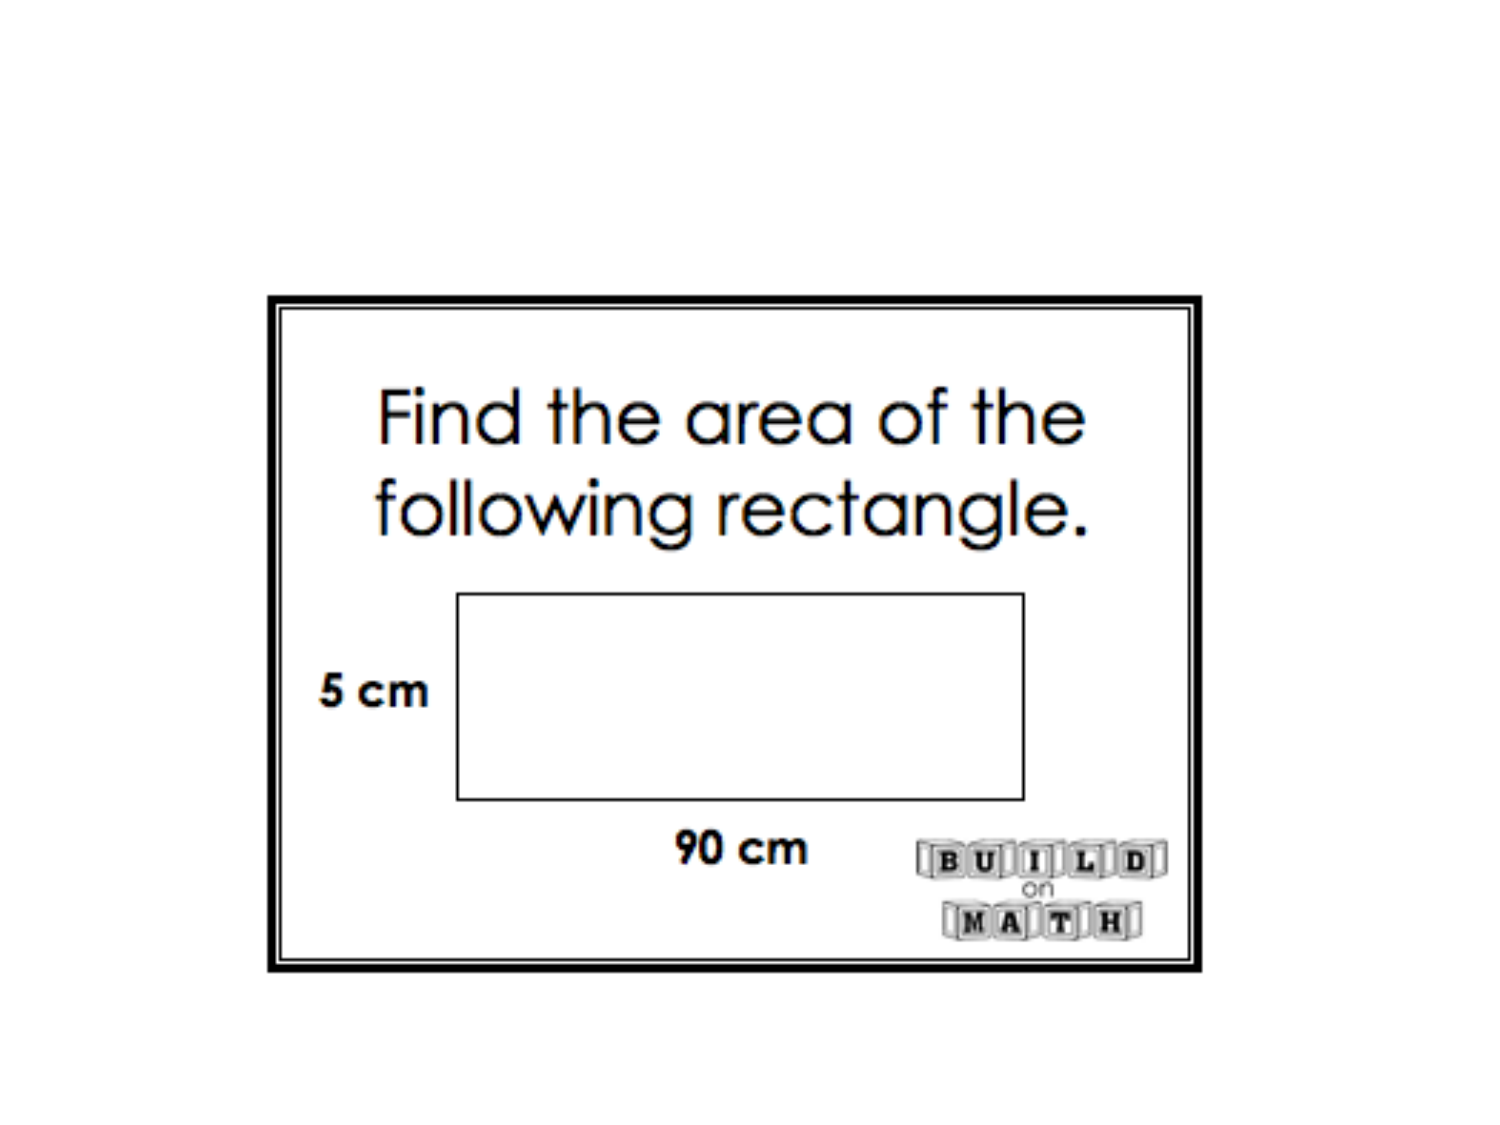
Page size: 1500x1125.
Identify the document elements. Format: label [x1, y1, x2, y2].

list [74, 262, 1426, 1006]
